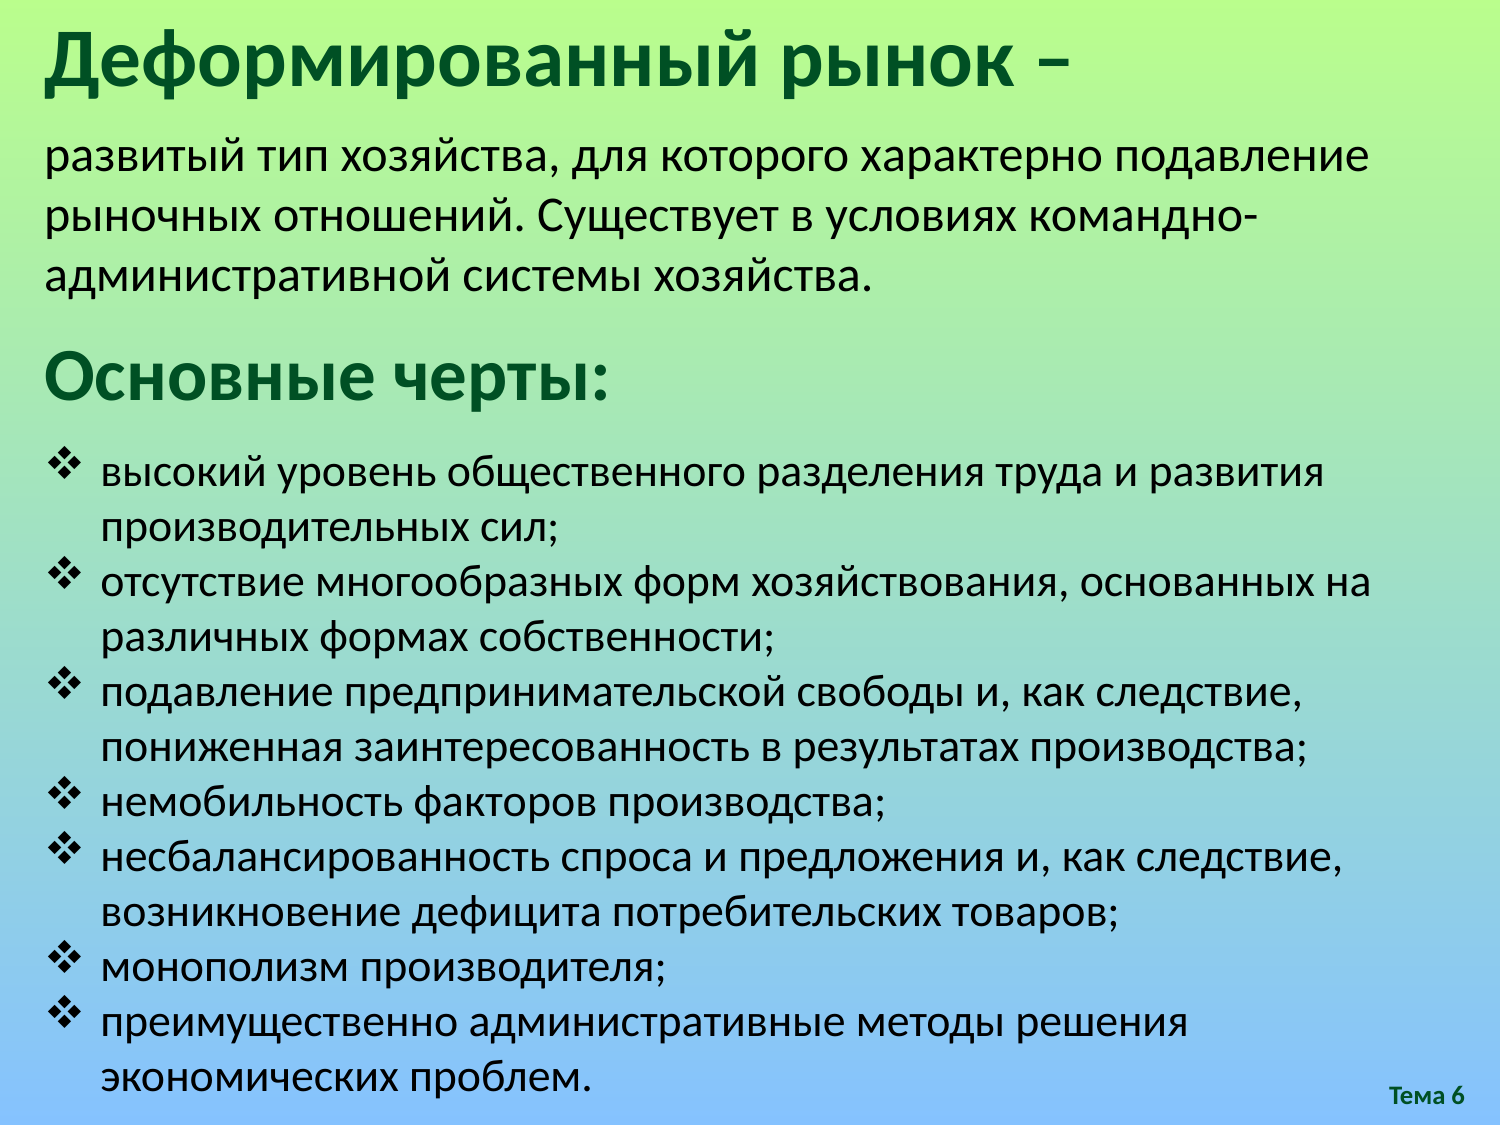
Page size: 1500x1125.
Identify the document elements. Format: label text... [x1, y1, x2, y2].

text_box Деформированный рынок – [29, 0, 1435, 111]
text_box развитый тип хозяйства, для которого характерно подавление рыночных отношений. Существует в условиях команд­но-административной системы хозяйства. Основные черты: высокий уровень общественного разделения труда и развития производительных сил; отсутствие многооб­разных форм хозяйствования, основанных на различных формах собственности; подавление предпринимательской свободы и, как следствие, пониженная заинтересованность в результатах производства; немобильность факто­ров производства; несбалансированность спроса и предложения и, как следствие, возникновение дефицита потребительских товаров; монополизм производителя; преимущественно административные методы решения экономических проблем. [29, 113, 1447, 1108]
text_box Тема 6 [1374, 1070, 1495, 1118]
